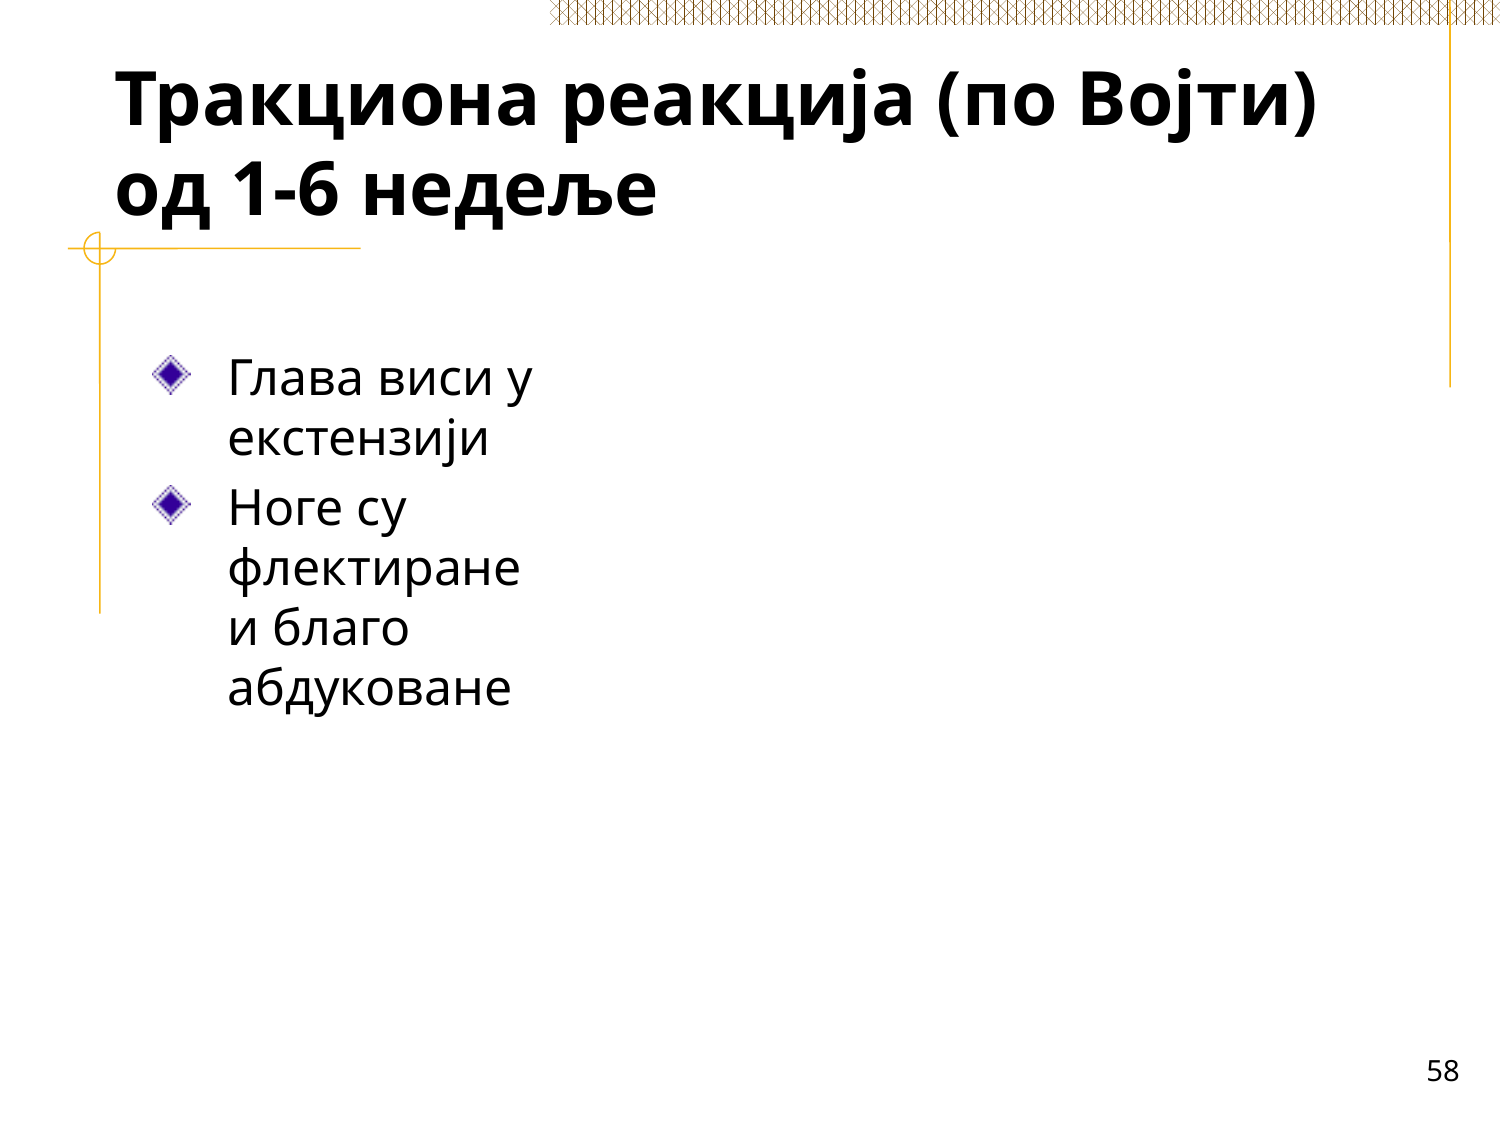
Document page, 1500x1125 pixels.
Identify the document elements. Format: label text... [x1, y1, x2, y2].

list Глава виси у екстензији Ноге су флектиране и благо абдуковане [137, 337, 563, 988]
slide_number 58 [1162, 1025, 1475, 1100]
title Тракциона реакција (по Војти) од 1-6 недеље [99, 49, 1376, 238]
picture [152, 355, 191, 395]
picture [152, 485, 191, 525]
